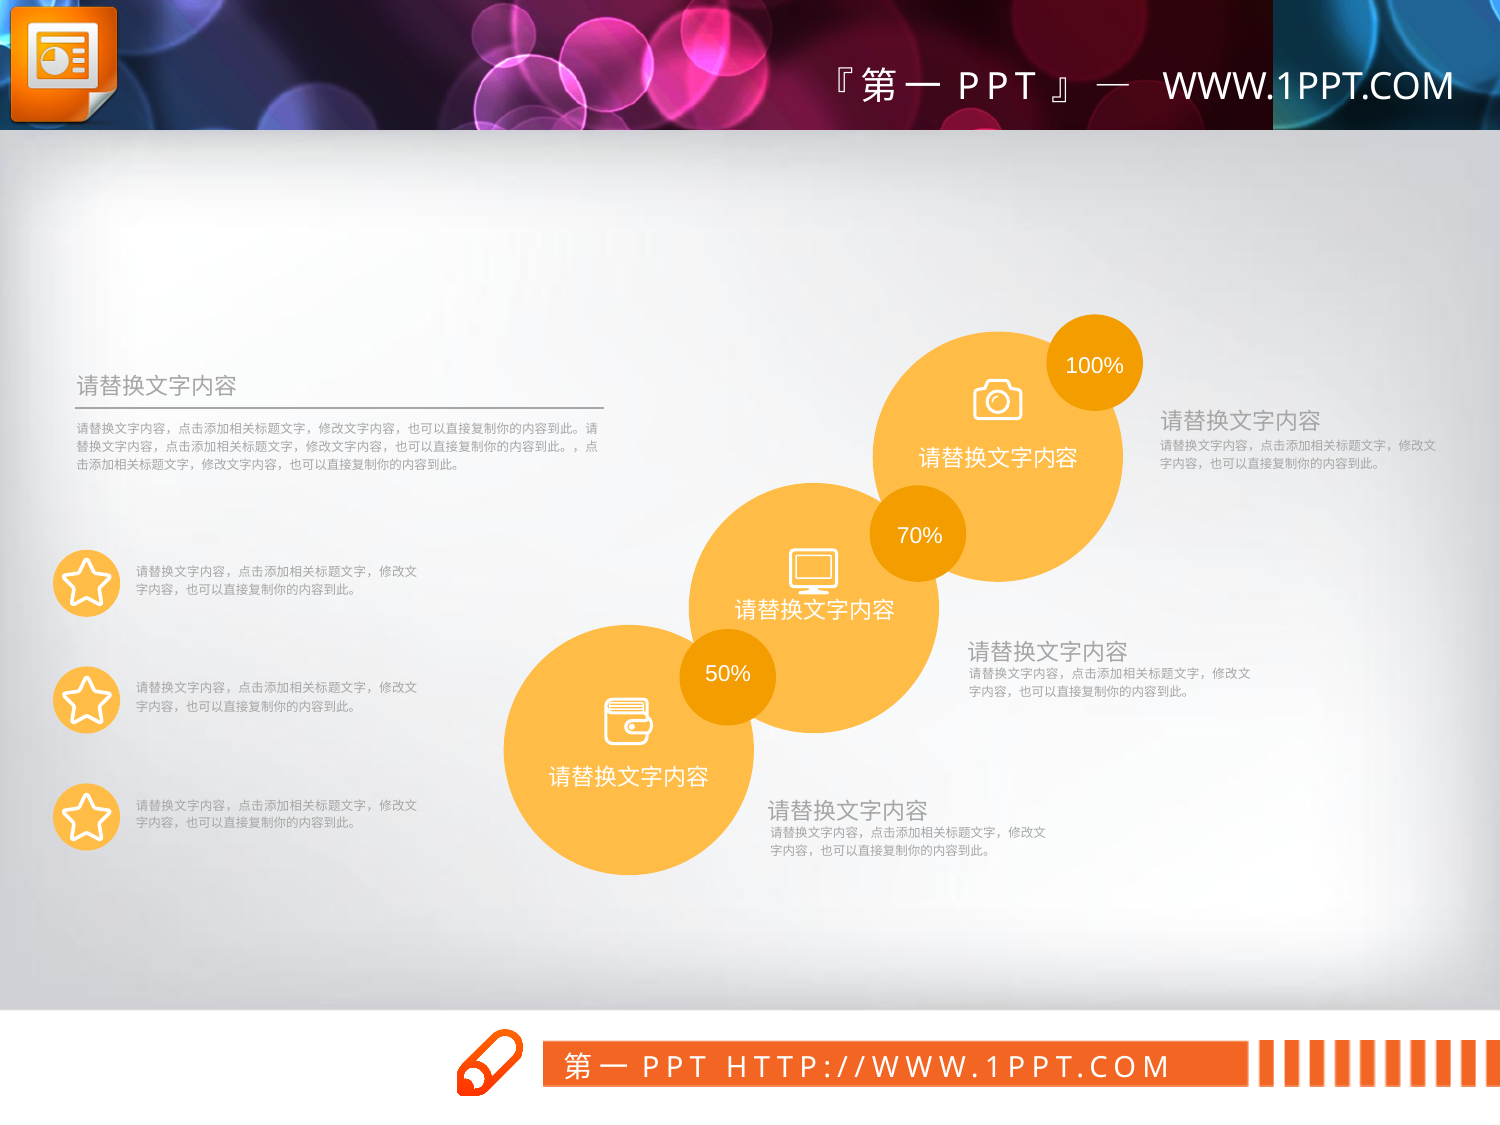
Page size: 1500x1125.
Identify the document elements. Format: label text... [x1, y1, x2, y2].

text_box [679, 628, 777, 726]
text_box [752, 783, 1061, 867]
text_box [52, 666, 121, 734]
text_box 请替换文字内容，点击添加相关标题文字，修改文字内容，也可以直接复制你的内容到此。 [123, 553, 432, 605]
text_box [1046, 314, 1144, 412]
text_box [52, 549, 121, 618]
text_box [688, 482, 940, 734]
text_box 请替换文字内容 [61, 358, 293, 407]
text_box 请替换文字内容，点击添加相关标题文字，修改文字内容，也可以直接复制你的内容到此。请替换文字内容，点击添加相关标题文字，修改文字内容，也可以直接复制你的内容到此。，点击添加相关标题文字，修改文字内容，也可以直接复制你的内容到此。 [61, 410, 613, 480]
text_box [951, 624, 1266, 708]
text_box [1144, 393, 1451, 480]
text_box 请替换文字内容，点击添加相关标题文字，修改文字内容，也可以直接复制你的内容到此。 [123, 787, 432, 838]
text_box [52, 783, 121, 851]
text_box 请替换文字内容，点击添加相关标题文字，修改文字内容，也可以直接复制你的内容到此。 [123, 670, 432, 721]
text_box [872, 331, 1124, 583]
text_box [503, 624, 755, 876]
picture [0, 0, 1500, 1012]
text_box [869, 485, 967, 583]
picture [543, 1040, 1500, 1087]
